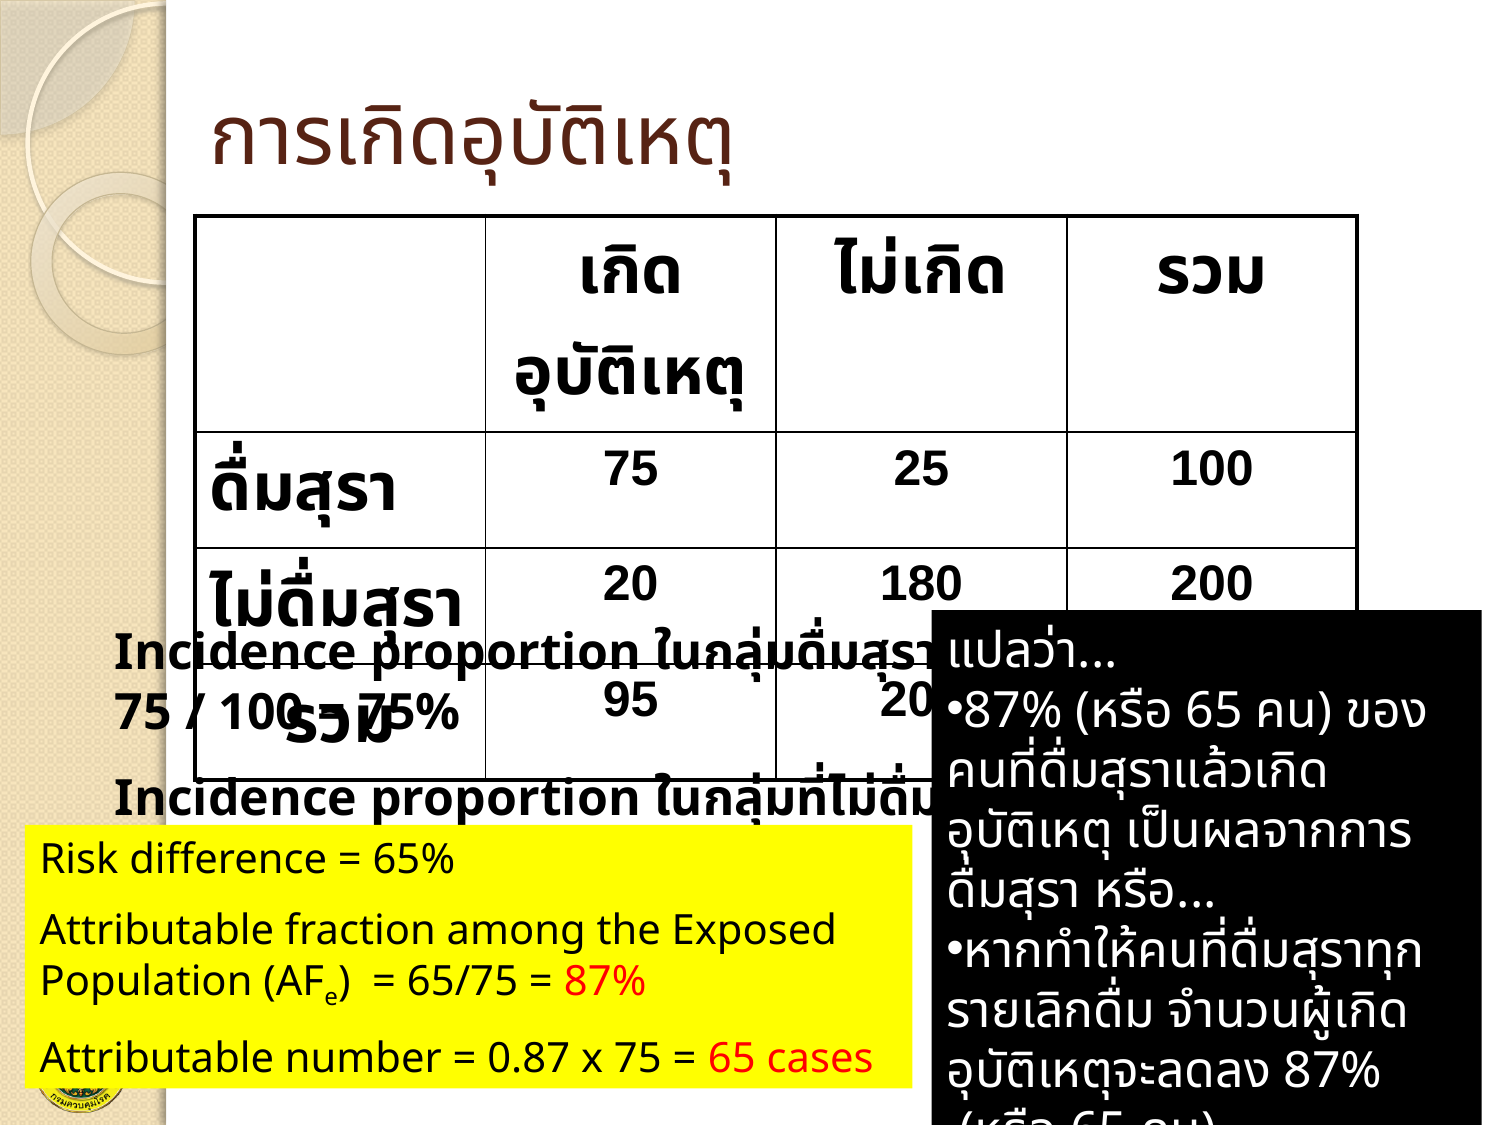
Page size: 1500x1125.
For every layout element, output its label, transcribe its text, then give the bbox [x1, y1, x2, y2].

table_cell 25 [777, 433, 1066, 547]
table_cell 75 [486, 433, 775, 547]
table_header [197, 218, 485, 431]
text_box Risk difference = 65% Attributable fraction among the Exposed Population (AFe) = 65/75 = 87% Attributable number = 0.87 x 75 = 65 cases [24, 824, 913, 1089]
text_box Incidence proportion ในกลุ่มดื่มสุรา = 75 / 100 = 75% Incidence proportion ในกลุ่มที่ไม่ดื่มสุรา = 20 / 200 = 10% [100, 612, 931, 893]
table_header ไม่เกิด [777, 218, 1066, 431]
table_cell ดื่มสุรา [197, 433, 485, 547]
table_cell 20 [486, 549, 775, 612]
table_cell 100 [1068, 433, 1355, 547]
title การเกิดอุบัติเหตุ [194, 37, 1425, 225]
table_header รวม [1068, 218, 1355, 431]
picture [33, 1089, 128, 1113]
table_cell 200 [1068, 549, 1355, 610]
table_header เกิดอุบัติเหตุ [486, 218, 775, 431]
text_box แปลว่า... 87% (หรือ 65 คน) ของคนที่ดื่มสุราแล้วเกิดอุบัติเหตุ เป็นผลจากการดื่มสุรา หรือ... หากทำให้คนที่ดื่มสุราทุกรายเลิกดื่ม จำนวนผู้เกิดอุบัติเหตุจะลดลง 87% (หรือ 65 คน) [931, 610, 1482, 1125]
slide_number 14 [1482, 1044, 1488, 1120]
table_cell ไม่ดื่มสุรา [197, 549, 485, 612]
table_cell 180 [777, 549, 1066, 612]
